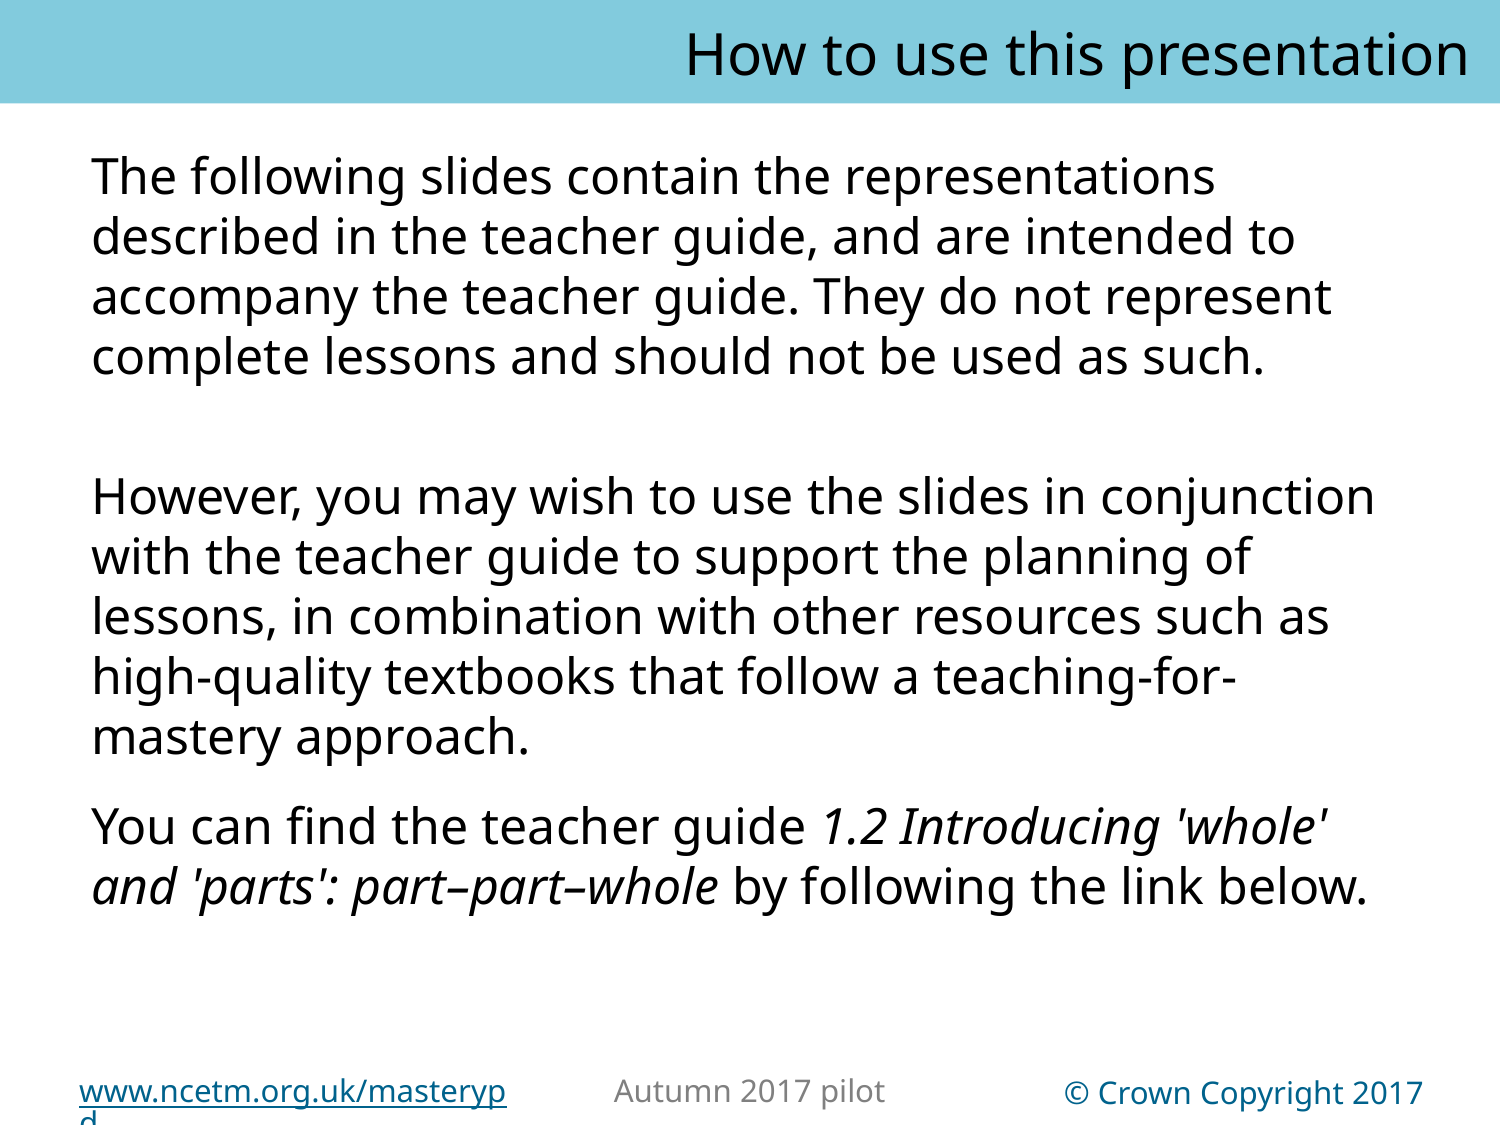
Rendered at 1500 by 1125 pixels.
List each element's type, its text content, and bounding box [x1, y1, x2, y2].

list You can find the teacher guide 1.2 Introducing 'whole' and 'parts': part–part–whole by following the link below. [76, 786, 1424, 972]
list How to use this presentation [0, 0, 1500, 104]
